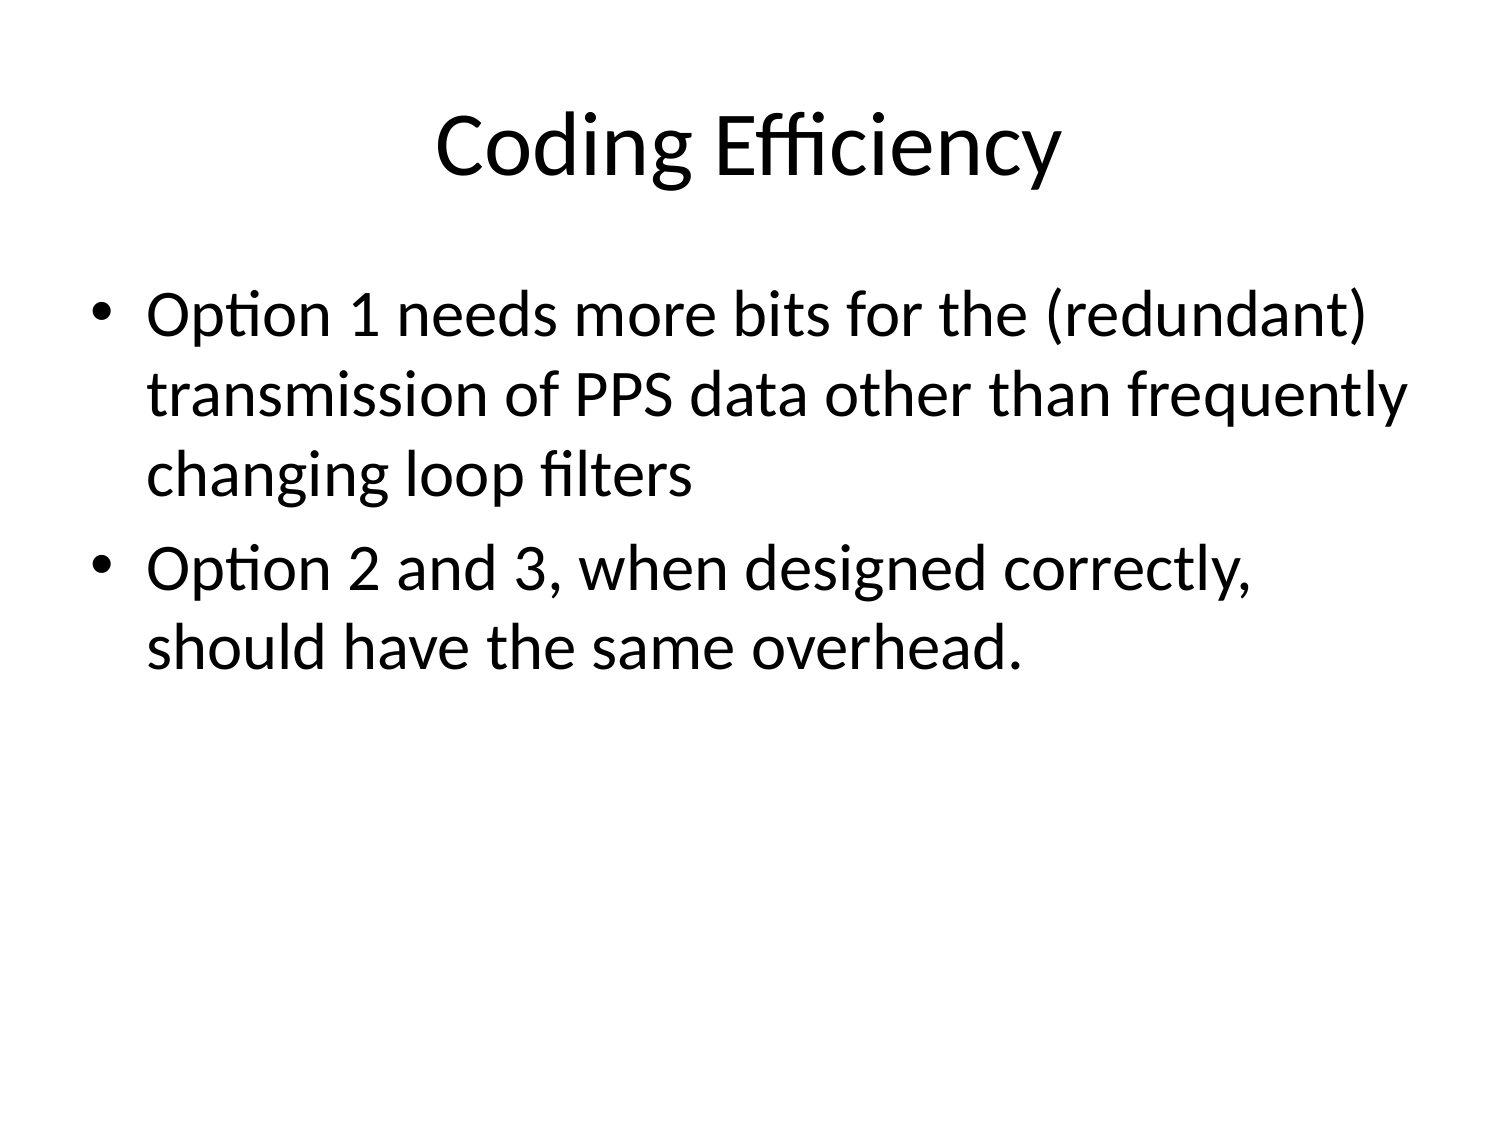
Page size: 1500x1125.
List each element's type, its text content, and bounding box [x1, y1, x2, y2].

list Option 1 needs more bits for the (redundant) transmission of PPS data other than frequently changing loop filters Option 2 and 3, when designed correctly, should have the same overhead. [75, 262, 1425, 1005]
title Coding Efficiency [75, 45, 1425, 233]
